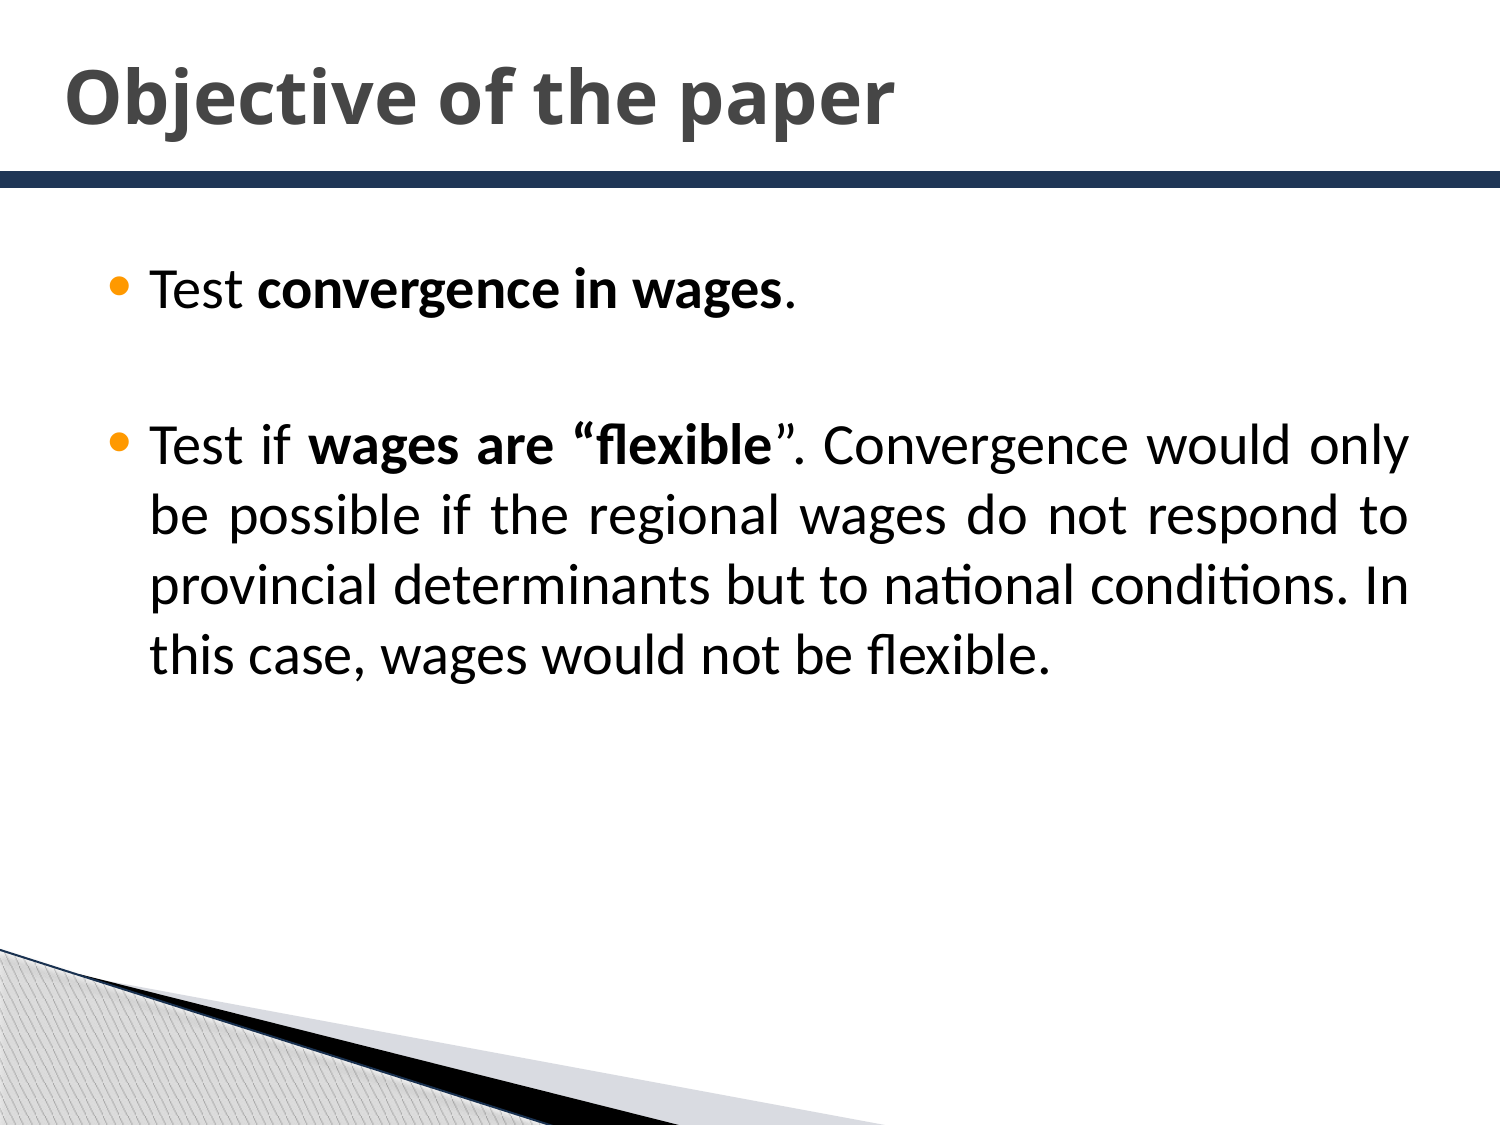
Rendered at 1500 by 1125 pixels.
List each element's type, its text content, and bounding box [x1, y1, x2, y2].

text_box [0, 171, 1500, 188]
list Test convergence in wages. Test if wages are “flexible”. Convergence would only be possible if the regional wages do not respond to provincial determinants but to national conditions. In this case, wages would not be flexible. [75, 243, 1425, 986]
text_box Objective of the paper [48, 11, 1399, 171]
